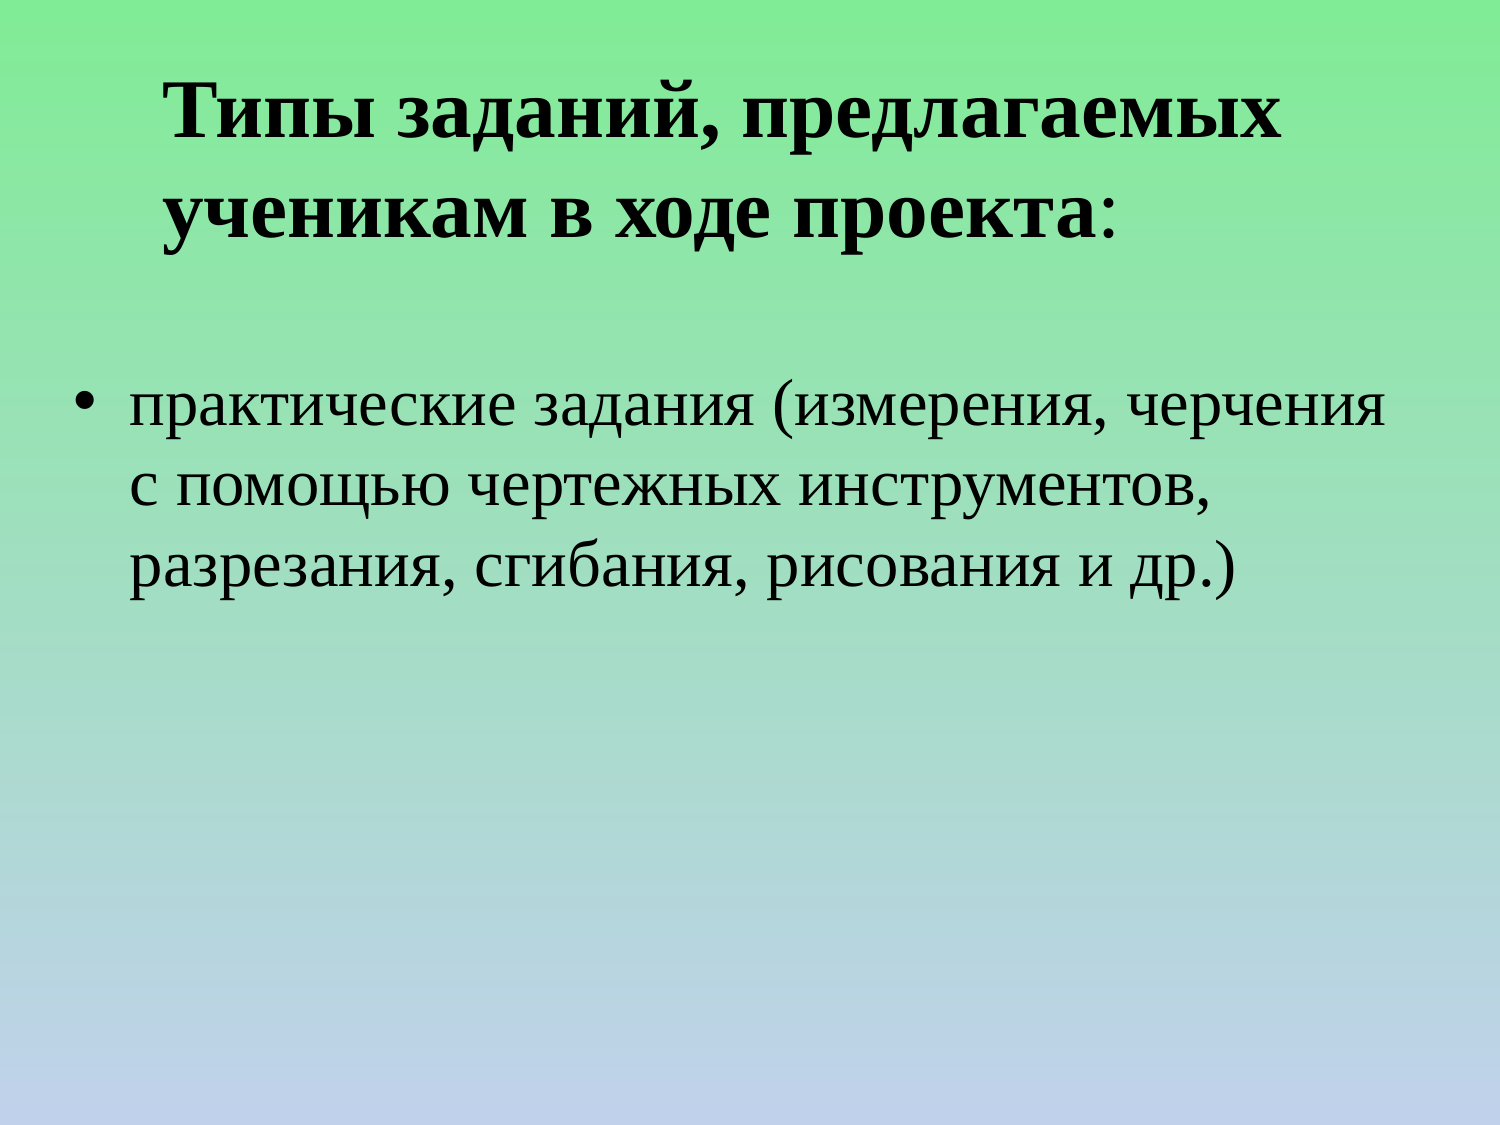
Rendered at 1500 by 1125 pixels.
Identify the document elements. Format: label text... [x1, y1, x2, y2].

list практические задания (измерения, черчения с помощью чертежных инструментов, разрезания, сгибания, рисования и др.) [58, 351, 1425, 1005]
text_box Типы заданий, предлагаемых ученикам в ходе проекта: [147, 46, 1353, 307]
